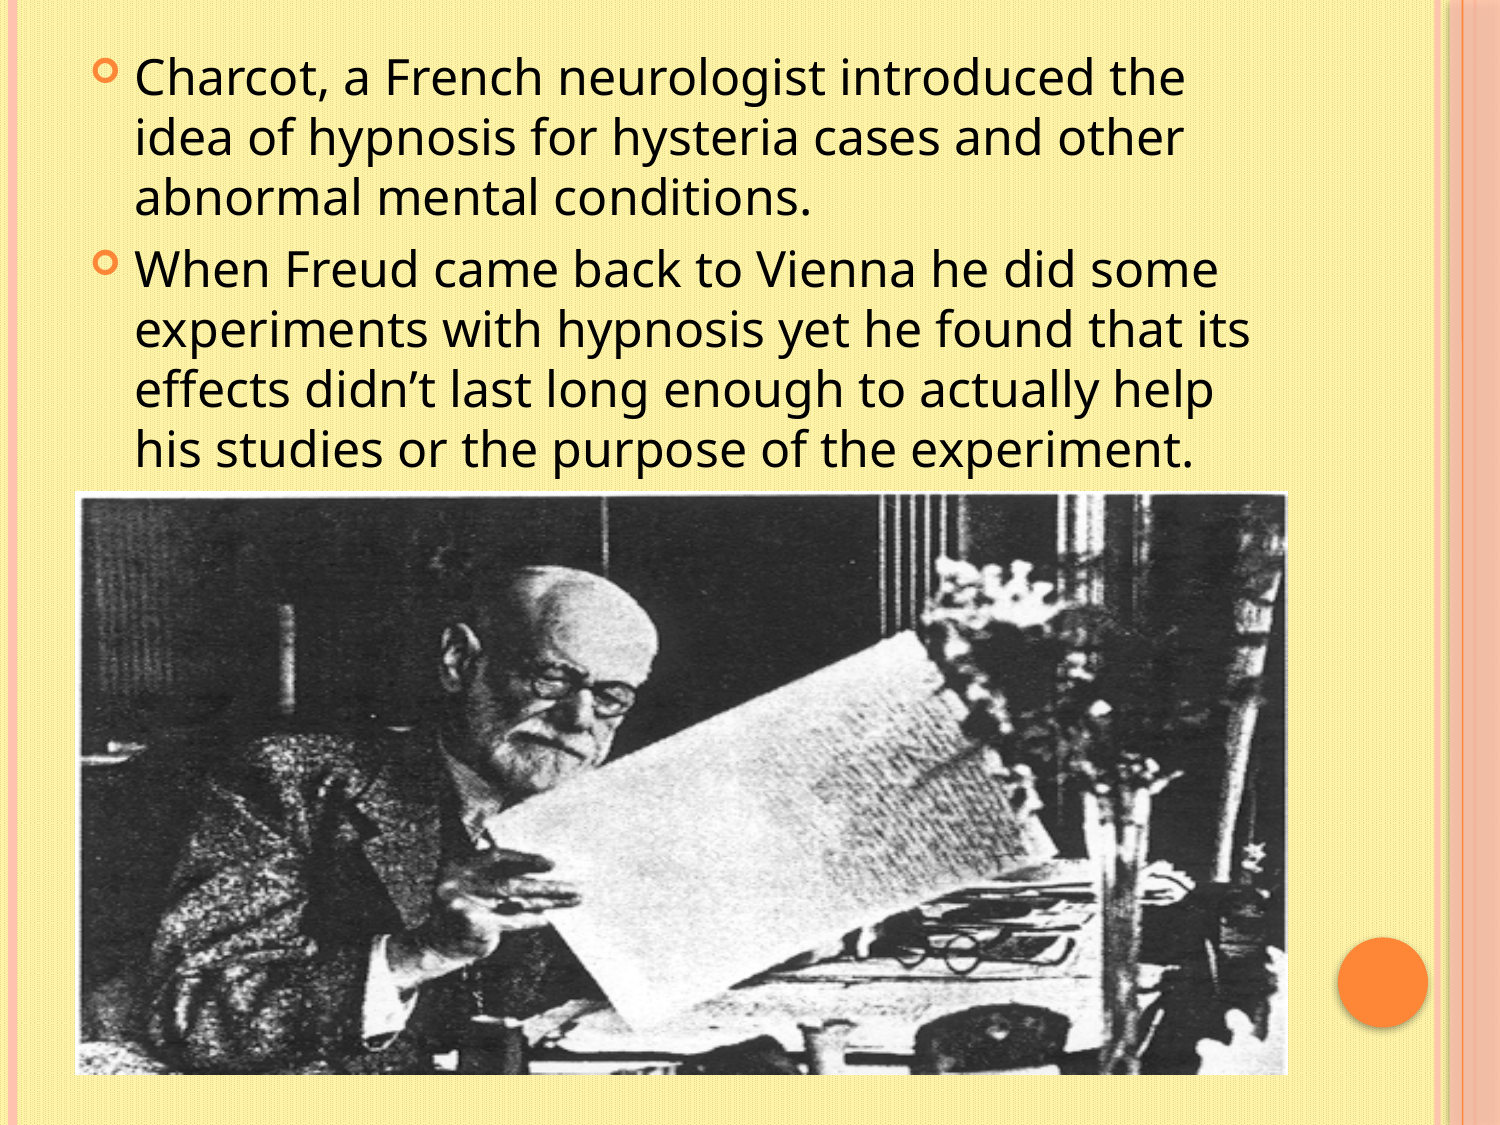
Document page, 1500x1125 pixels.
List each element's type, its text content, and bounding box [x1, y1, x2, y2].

picture [74, 491, 1288, 1076]
list Charcot, a French neurologist introduced the idea of hypnosis for hysteria cases and other abnormal mental conditions. When Freud came back to Vienna he did some experiments with hypnosis yet he found that its effects didn’t last long enough to actually help his studies or the purpose of the experiment. [75, 37, 1300, 1062]
